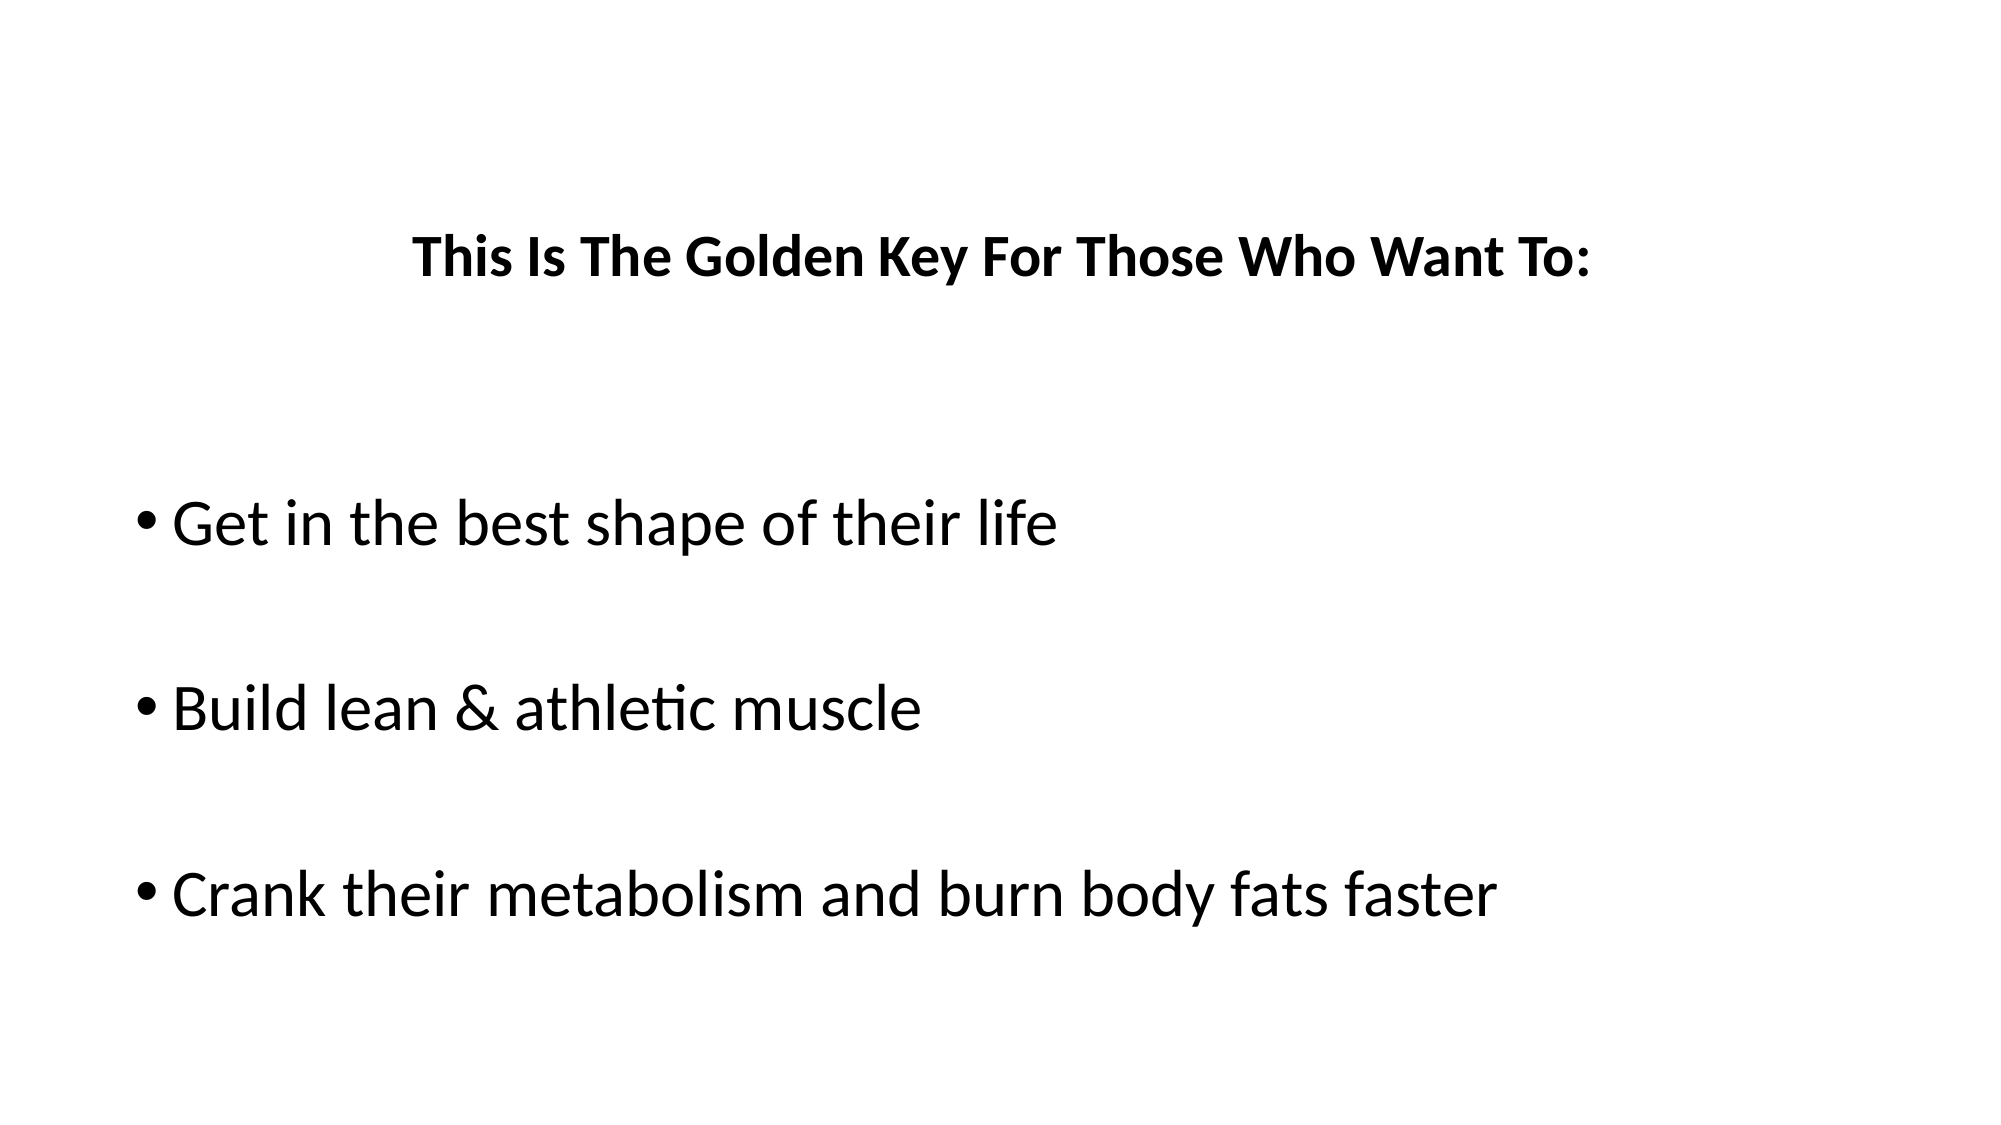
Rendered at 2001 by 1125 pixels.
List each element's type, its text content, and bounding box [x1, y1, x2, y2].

list Get in the best shape of their life Build lean & athletic muscle Crank their metabolism and burn body fats faster [120, 479, 1845, 933]
title This Is The Golden Key For Those Who Want To: [140, 152, 1865, 370]
